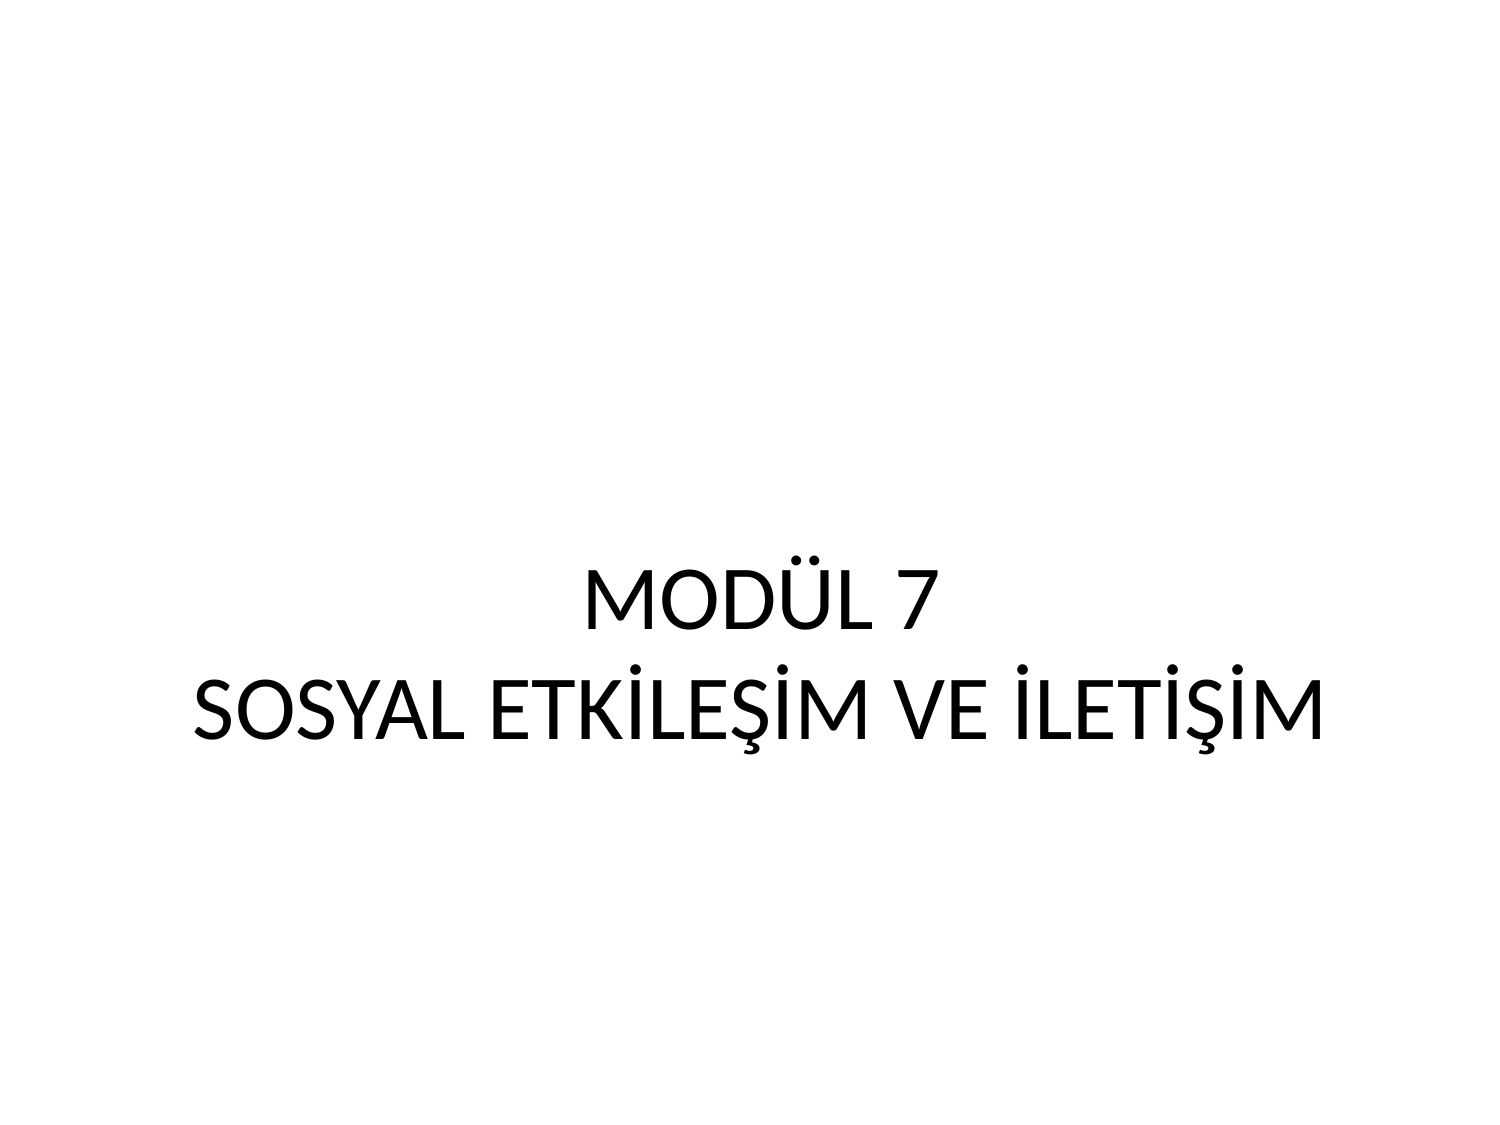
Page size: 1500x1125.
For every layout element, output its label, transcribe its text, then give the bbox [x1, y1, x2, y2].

title MODÜL 7 SOSYAL ETKİLEŞİM VE İLETİŞİM [123, 527, 1399, 769]
